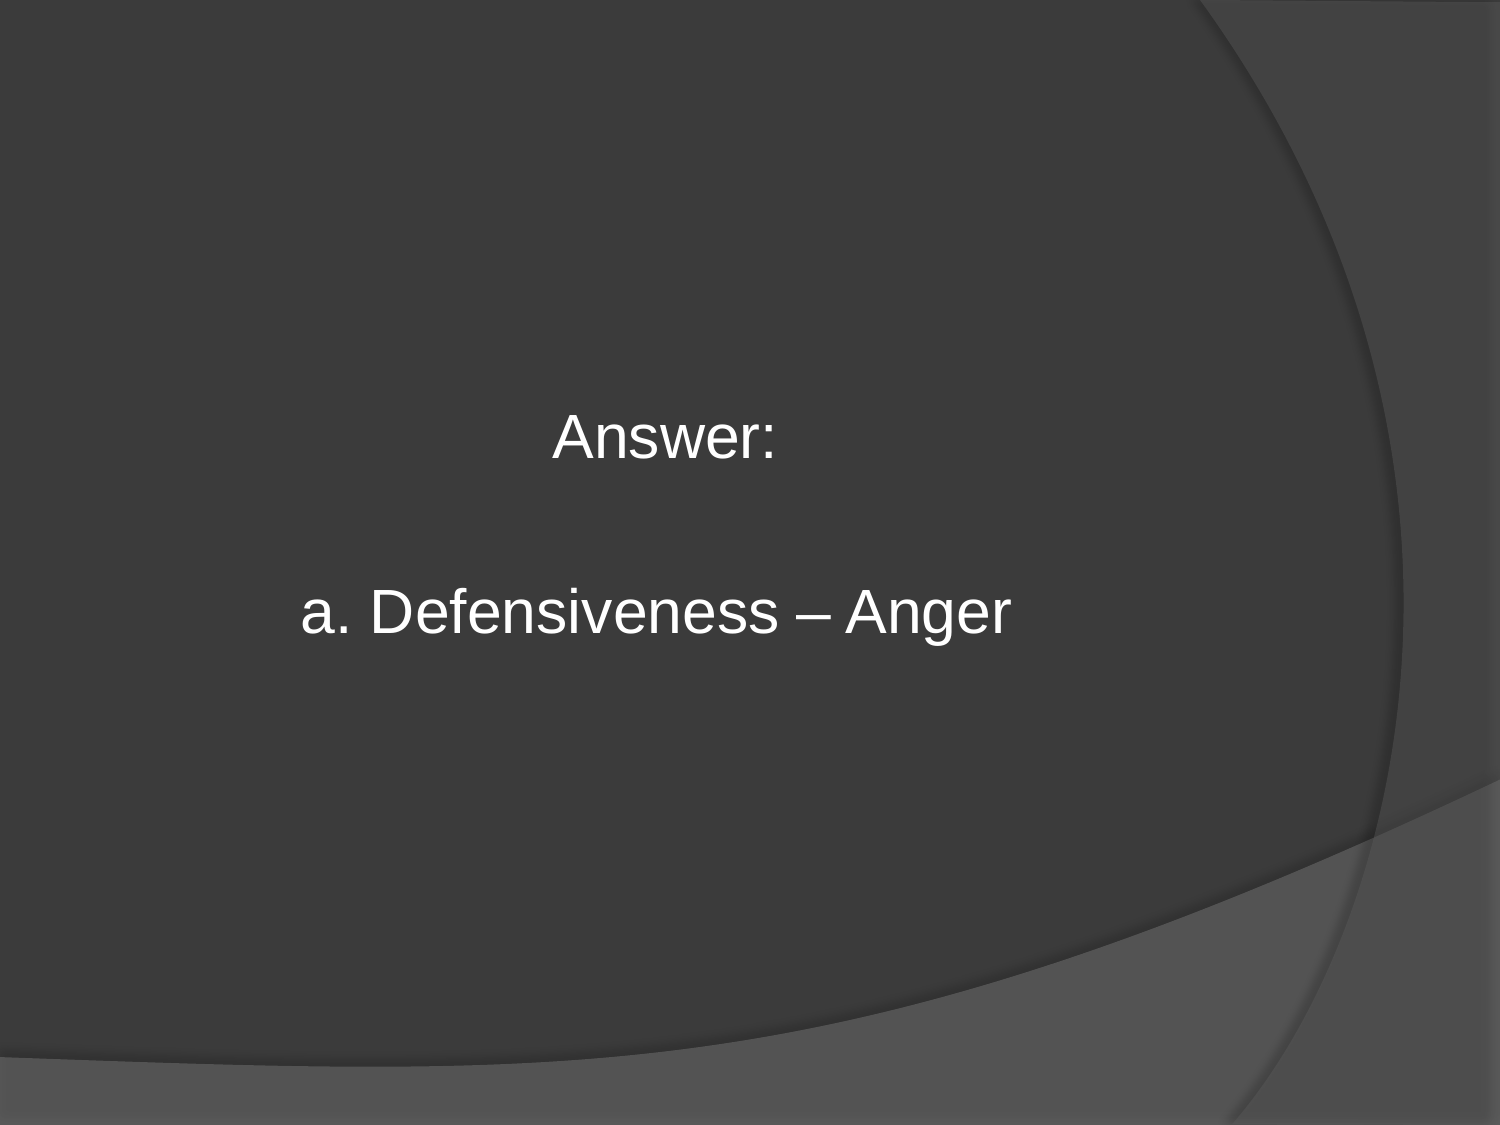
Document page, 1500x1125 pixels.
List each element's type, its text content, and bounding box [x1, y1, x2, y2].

list Answer: a. Defensiveness – Anger [50, 149, 1275, 893]
